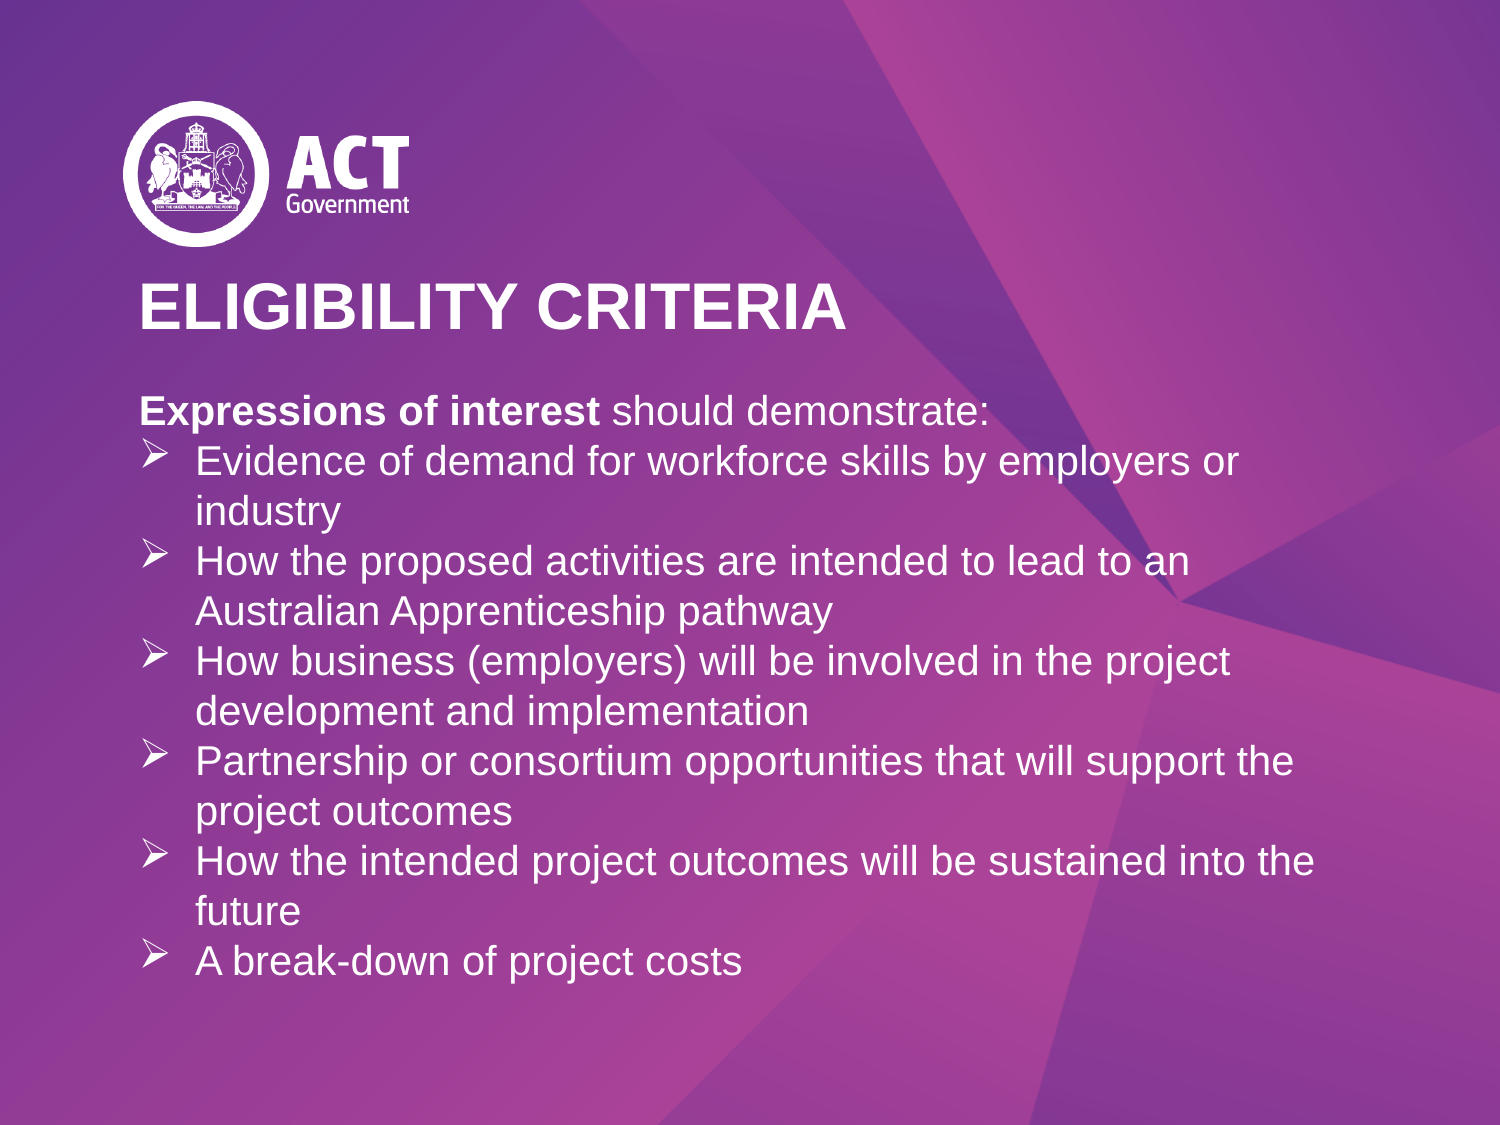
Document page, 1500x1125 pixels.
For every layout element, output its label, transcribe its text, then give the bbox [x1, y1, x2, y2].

picture [0, 0, 1500, 1125]
text_box Expressions of interest should demonstrate: Evidence of demand for workforce skills by employers or industry How the proposed activities are intended to lead to an Australian Apprenticeship pathway How business (employers) will be involved in the project development and implementation Partnership or consortium opportunities that will support the project outcomes How the intended project outcomes will be sustained into the future A break-down of project costs [123, 326, 1399, 992]
list ELIGIBILITY CRITERIA [123, 255, 1399, 326]
